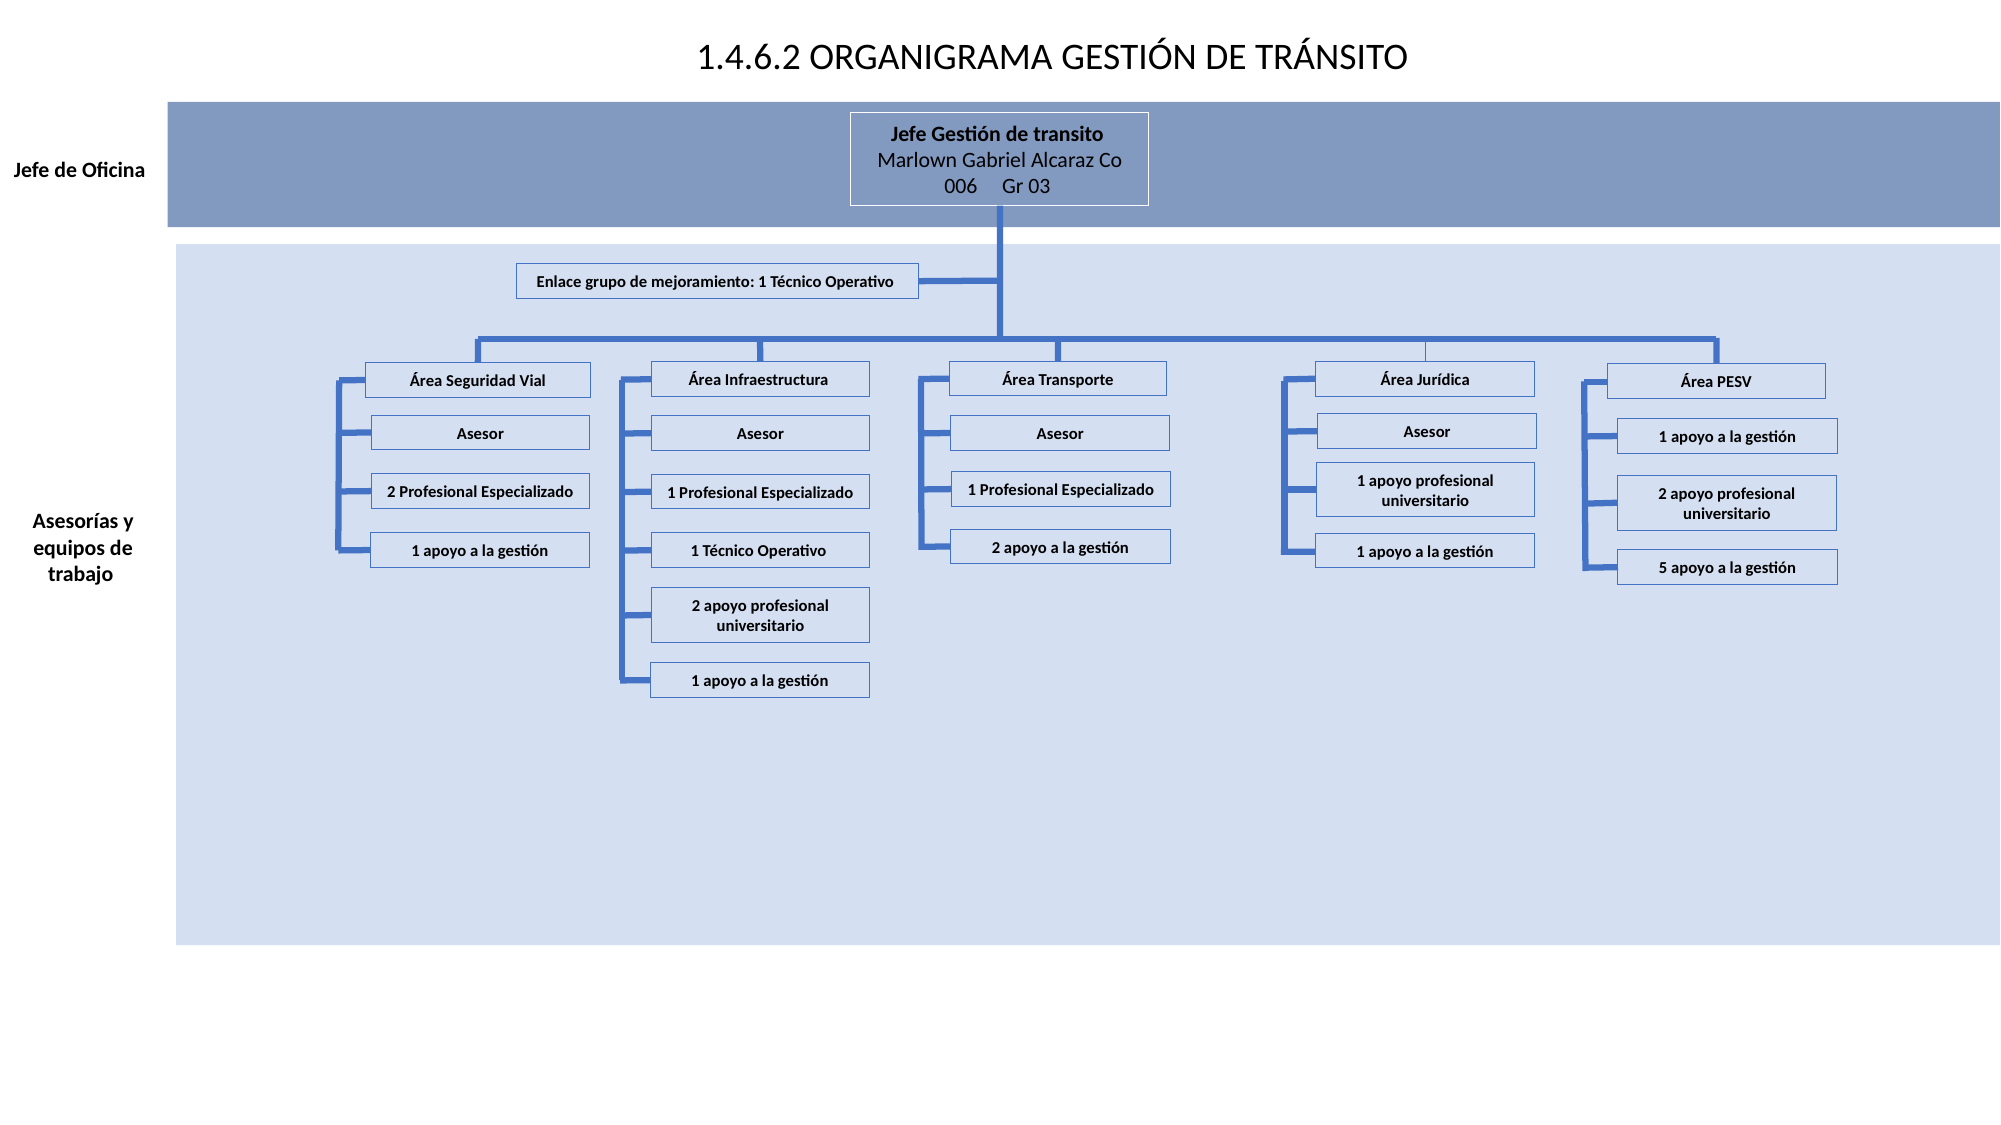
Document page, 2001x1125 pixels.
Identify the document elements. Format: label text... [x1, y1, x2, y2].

text_box Asesor [371, 415, 590, 450]
text_box 1.4.6.2 ORGANIGRAMA GESTIÓN DE TRÁNSITO [681, 24, 1432, 84]
text_box 2 apoyo profesional universitario [651, 587, 870, 643]
text_box 1 apoyo a la gestión [650, 662, 870, 698]
text_box 1 apoyo a la gestión [1617, 418, 1838, 454]
text_box 2 apoyo profesional universitario [1617, 475, 1837, 531]
text_box 1 Técnico Operativo [651, 532, 870, 568]
text_box Área Seguridad Vial [365, 362, 591, 398]
text_box Área Infraestructura [651, 361, 870, 397]
text_box 1 apoyo a la gestión [370, 532, 590, 568]
text_box 1 apoyo a la gestión [1315, 533, 1535, 568]
text_box Asesorías y equipos de trabajo [10, 499, 157, 594]
text_box Asesor [950, 415, 1170, 451]
text_box 2 Profesional Especializado [371, 473, 590, 509]
text_box [175, 243, 2000, 946]
text_box Jefe Gestión de transito Marlown Gabriel Alcaraz Co 006 Gr 03 [850, 112, 1149, 206]
text_box 2 apoyo a la gestión [950, 529, 1171, 564]
text_box Asesor [651, 415, 870, 451]
text_box Área PESV [1607, 363, 1826, 399]
text_box Área Transporte [949, 361, 1167, 396]
text_box 1 Profesional Especializado [951, 471, 1171, 507]
text_box 1 apoyo profesional universitario [1316, 462, 1535, 517]
text_box [167, 101, 2000, 228]
text_box Enlace grupo de mejoramiento: 1 Técnico Operativo [516, 263, 919, 299]
text_box Asesor [1317, 413, 1537, 449]
text_box 1 Profesional Especializado [651, 474, 870, 509]
text_box Jefe de Oficina [0, 147, 168, 189]
text_box 5 apoyo a la gestión [1617, 549, 1838, 585]
text_box Área Jurídica [1315, 361, 1535, 397]
